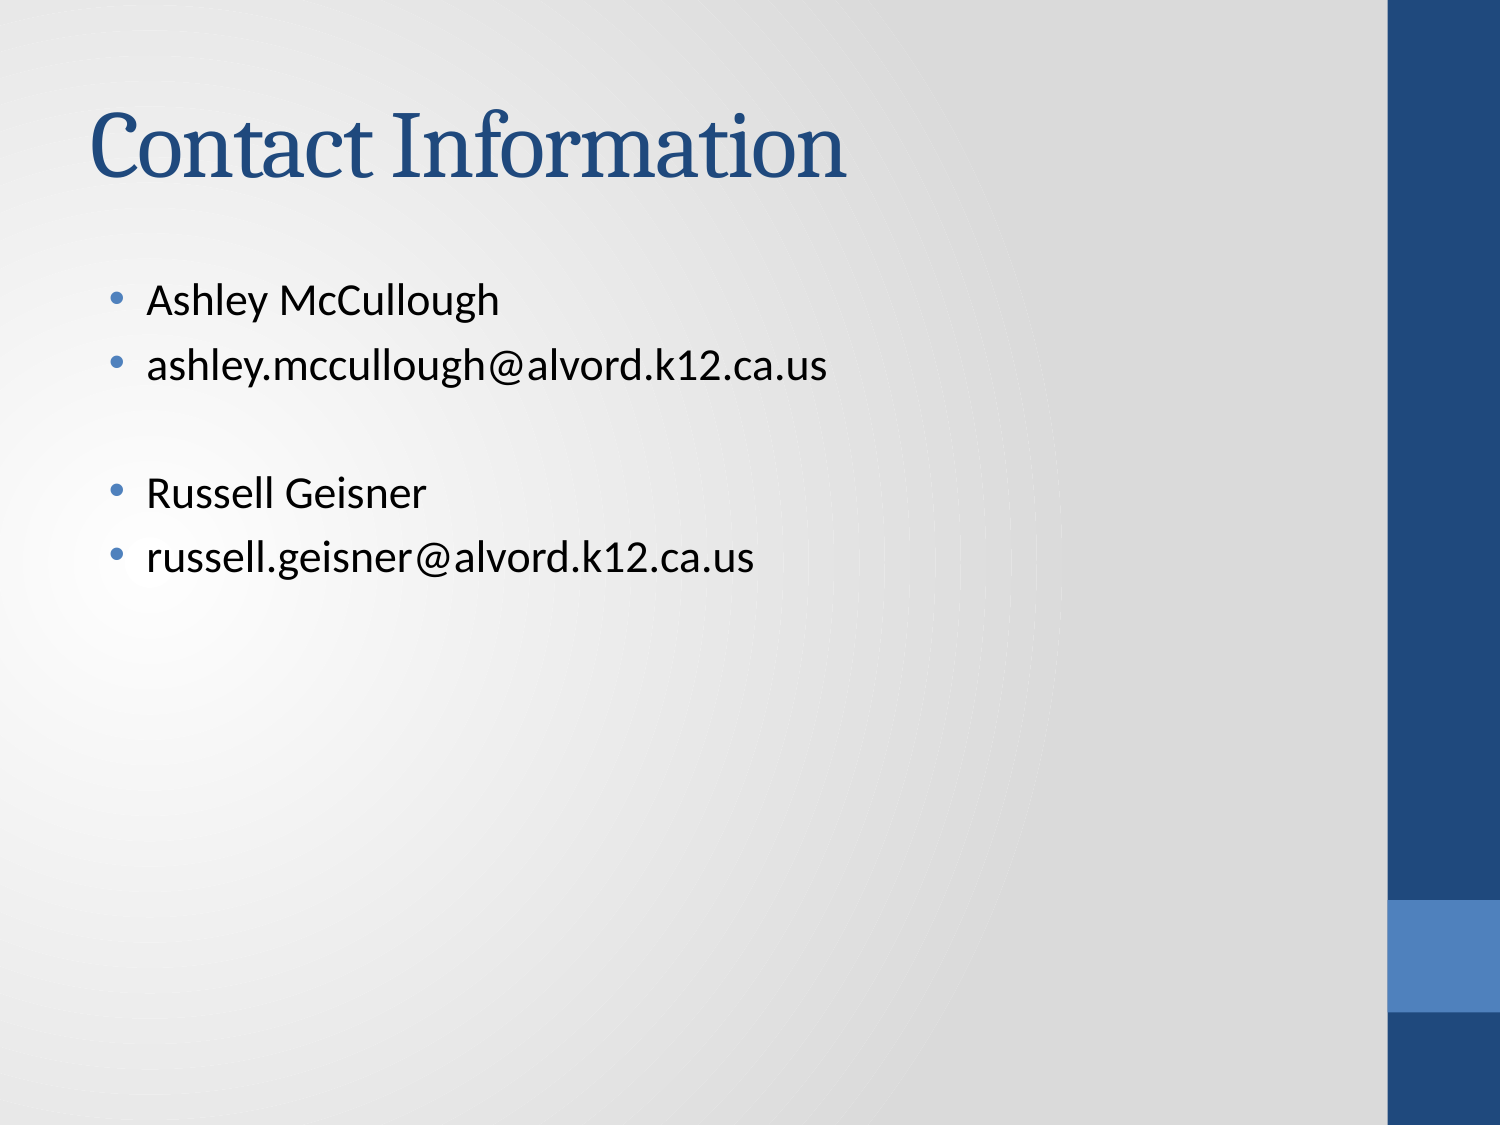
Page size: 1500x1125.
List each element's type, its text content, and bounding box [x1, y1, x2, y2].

title Contact Information [75, 45, 1325, 233]
list Ashley McCullough ashley.mccullough@alvord.k12.ca.us Russell Geisner russell.geisner@alvord.k12.ca.us [75, 262, 1325, 1050]
